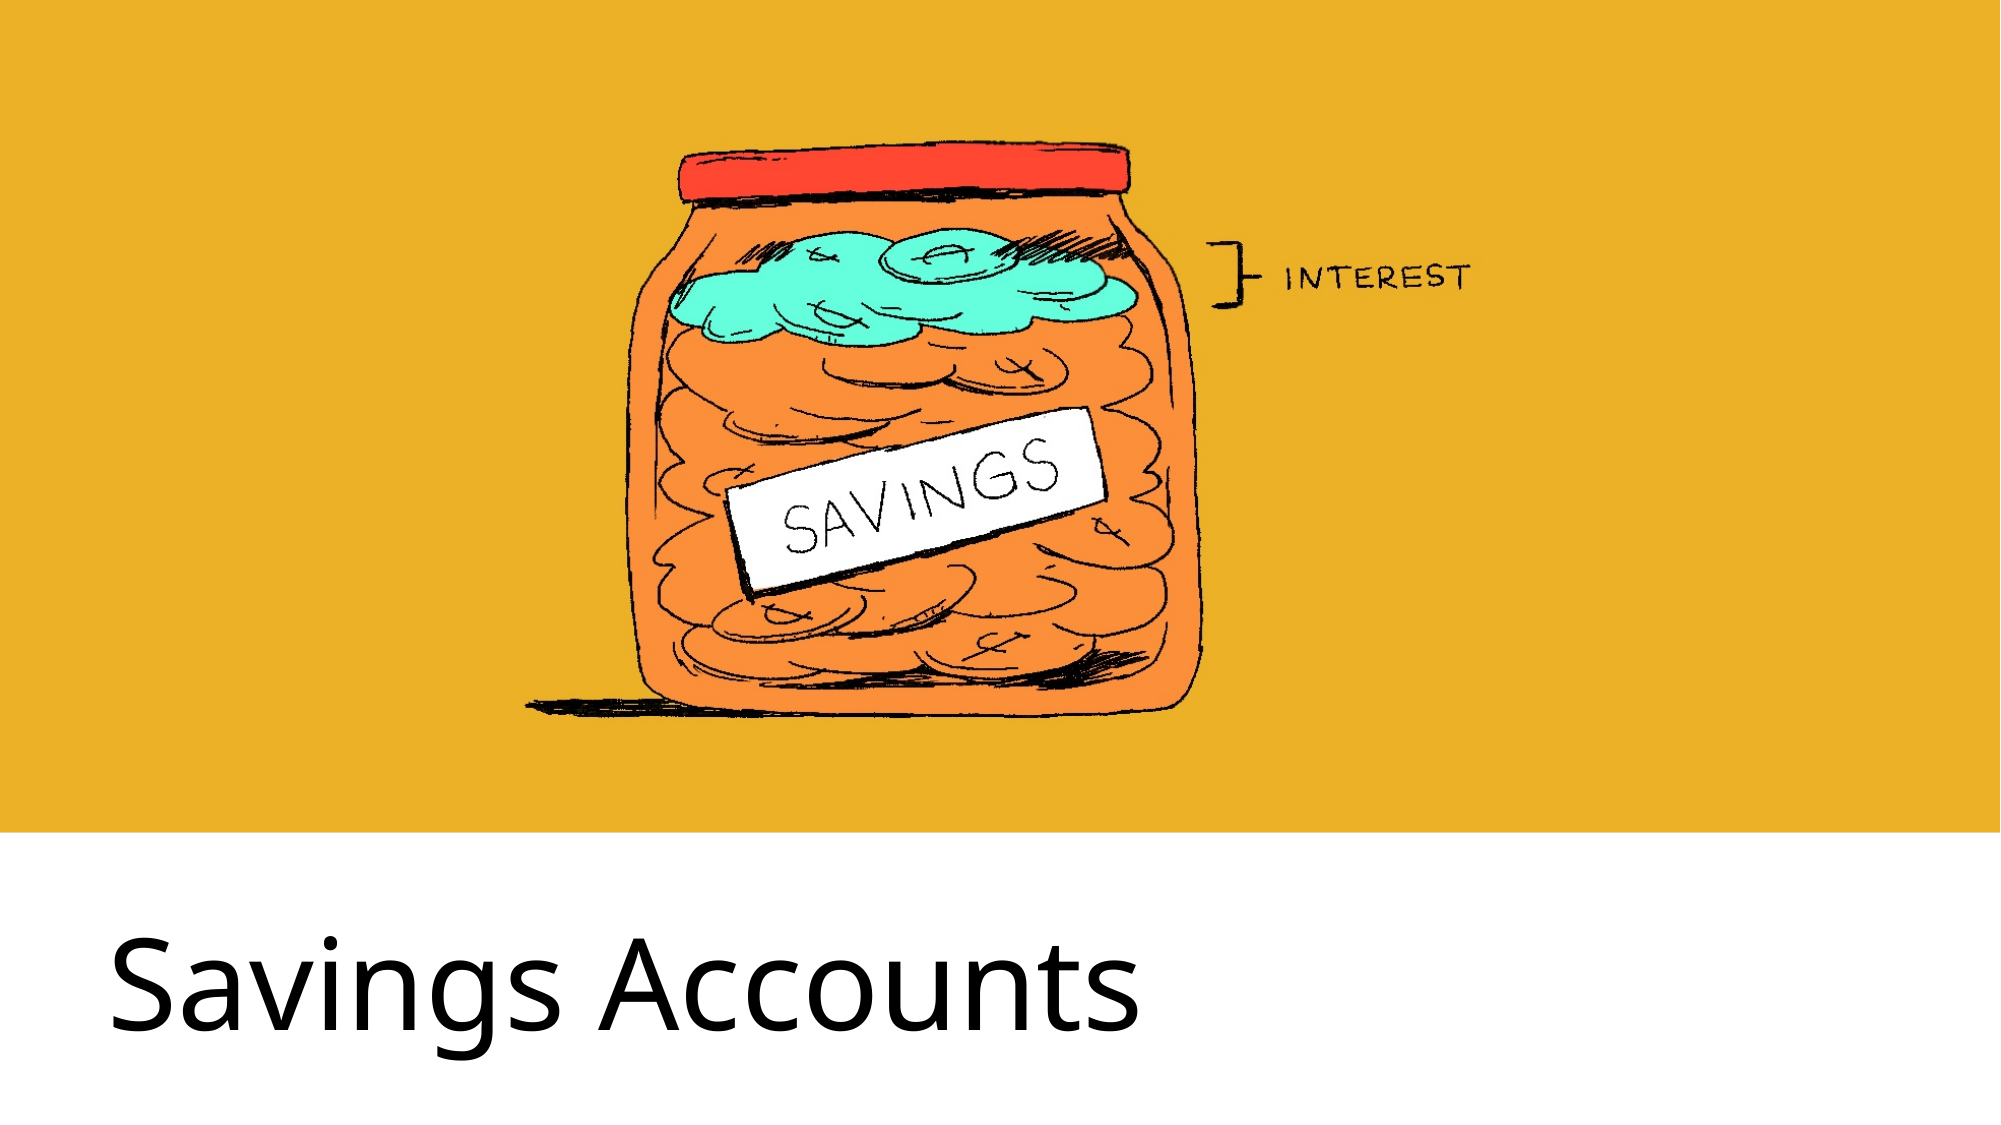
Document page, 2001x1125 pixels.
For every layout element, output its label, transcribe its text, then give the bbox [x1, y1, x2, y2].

text_box Savings Accounts [100, 895, 1900, 1083]
picture [346, 39, 1638, 775]
text_box [0, 0, 2000, 833]
